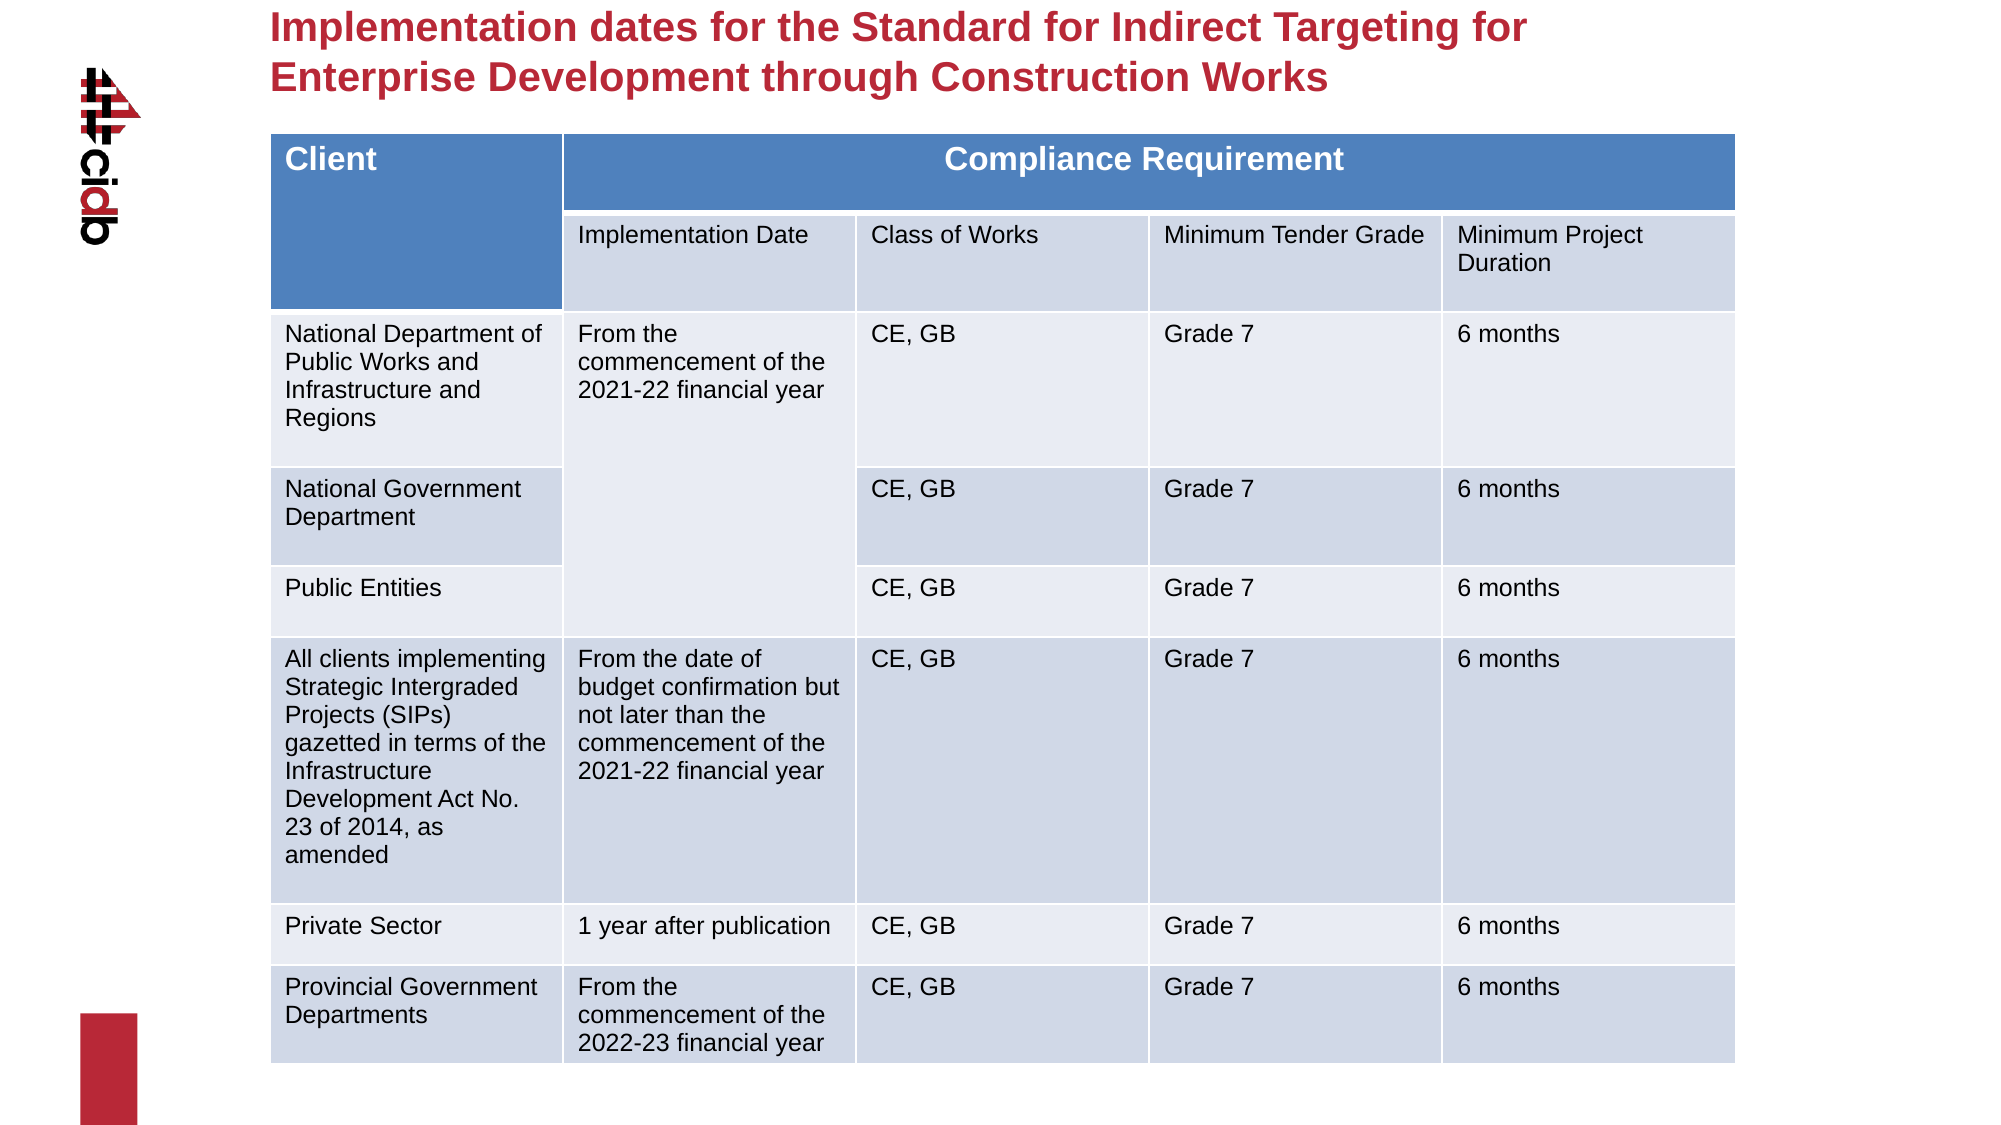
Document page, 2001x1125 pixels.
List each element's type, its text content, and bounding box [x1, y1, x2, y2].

table_cell From the date of budget confirmation but not later than the commencement of the 2021-22 financial year [564, 638, 855, 903]
table_cell 6 months [1443, 313, 1735, 466]
table_cell National Government Department [271, 468, 562, 565]
table_cell Grade 7 [1150, 468, 1441, 565]
table_cell 6 months [1443, 638, 1735, 903]
table_header Client [271, 134, 562, 309]
picture [70, 60, 148, 253]
table_cell Grade 7 [1150, 905, 1441, 964]
table_cell National Department of Public Works and Infrastructure and Regions [271, 315, 562, 466]
table_cell Grade 7 [1150, 567, 1441, 636]
table_cell CE, GB [857, 567, 1148, 636]
table_cell Class of Works [857, 216, 1148, 311]
table_cell Minimum Tender Grade [1150, 216, 1441, 311]
table_cell 1 year after publication [564, 905, 855, 964]
title Implementation dates for the Standard for Indirect Targeting for Enterprise Development through Construction Works [269, 0, 1736, 101]
table_cell From the commencement of the 2022-23 financial year [564, 966, 855, 1063]
table_cell Grade 7 [1150, 966, 1441, 1063]
table_cell CE, GB [857, 638, 1148, 903]
table_cell 6 months [1443, 468, 1735, 565]
table_cell Private Sector [271, 905, 562, 964]
table_cell Provincial Government Departments [271, 966, 562, 1063]
table_cell Grade 7 [1150, 313, 1441, 466]
table_cell 6 months [1443, 567, 1735, 636]
table_cell 6 months [1443, 966, 1735, 1063]
table_cell CE, GB [857, 313, 1148, 466]
table_cell 6 months [1443, 905, 1735, 964]
table_cell CE, GB [857, 905, 1148, 964]
table_cell CE, GB [857, 468, 1148, 565]
table_cell All clients implementing Strategic Intergraded Projects (SIPs) gazetted in terms of the Infrastructure Development Act No. 23 of 2014, as amended [271, 638, 562, 903]
table_cell Minimum Project Duration [1443, 216, 1735, 311]
table_cell From the commencement of the 2021-22 financial year [564, 313, 855, 636]
table_cell Grade 7 [1150, 638, 1441, 903]
table_cell Implementation Date [564, 216, 855, 311]
table_header Compliance Requirement [564, 134, 1735, 210]
table_cell CE, GB [857, 966, 1148, 1063]
table_cell Public Entities [271, 567, 562, 636]
